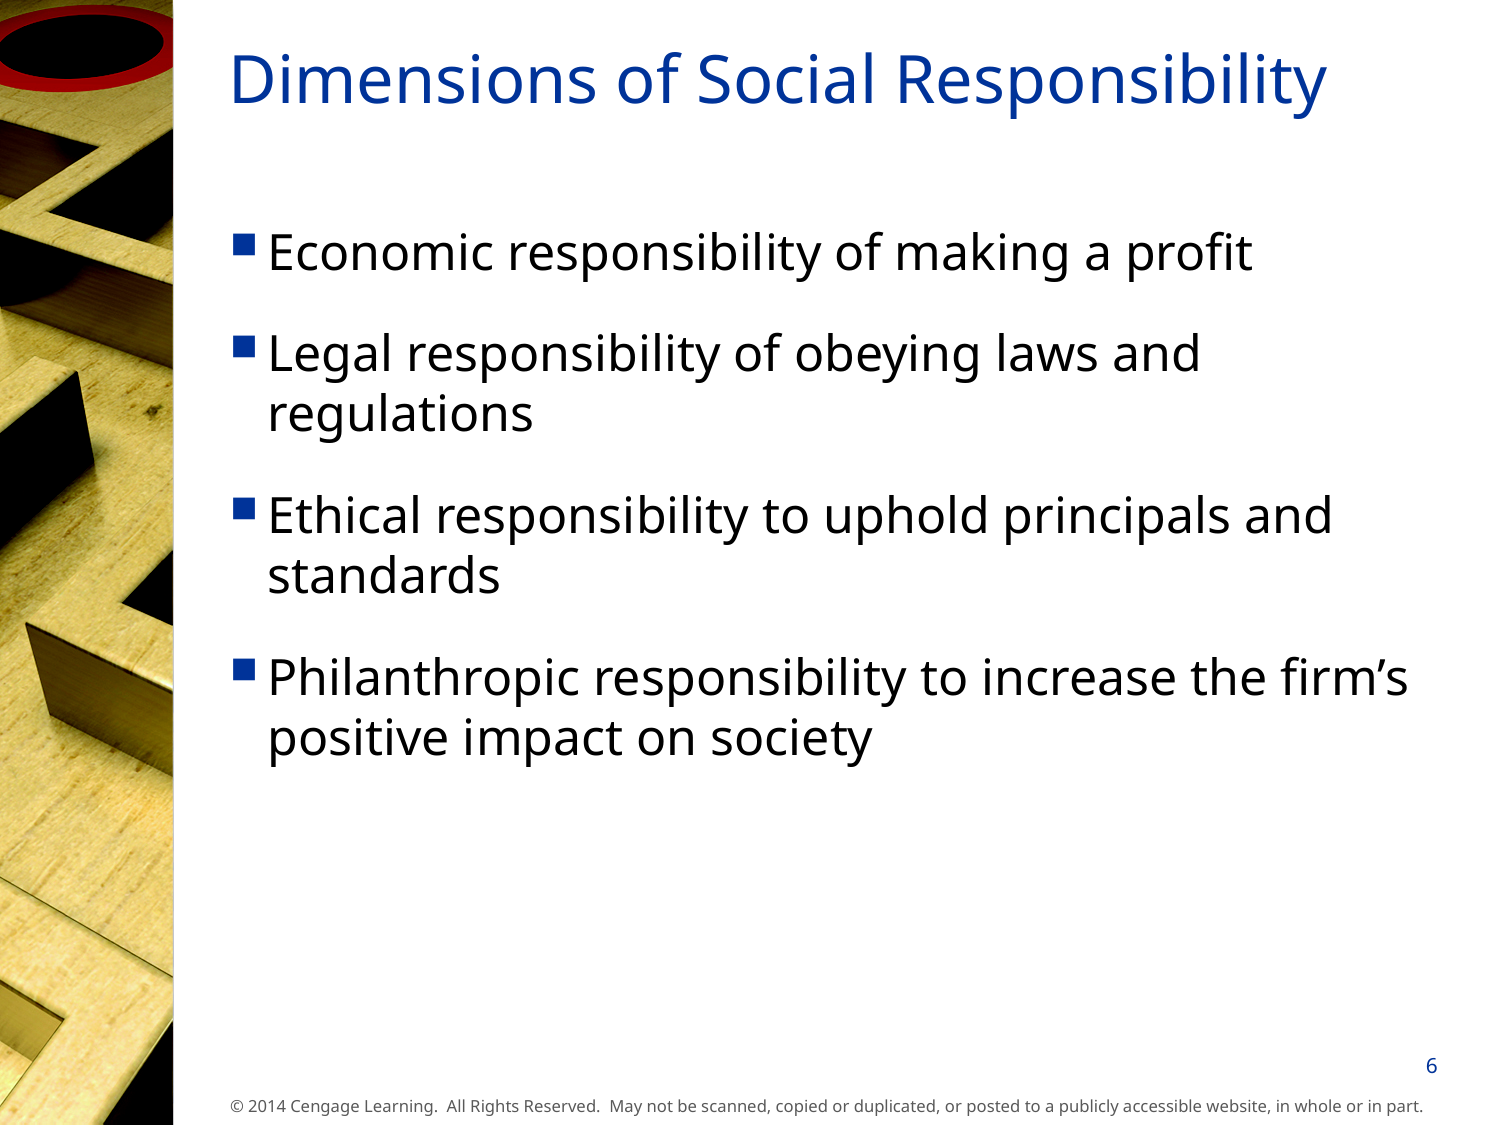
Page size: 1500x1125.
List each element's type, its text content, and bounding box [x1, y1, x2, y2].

slide_number 6 [1386, 1037, 1478, 1097]
title Dimensions of Social Responsibility [213, 29, 1454, 213]
picture [0, 0, 174, 1125]
list Economic responsibility of making a profit Legal responsibility of obeying laws and regulations Ethical responsibility to uphold principals and standards Philanthropic responsibility to increase the firm’s positive impact on society [215, 212, 1478, 981]
